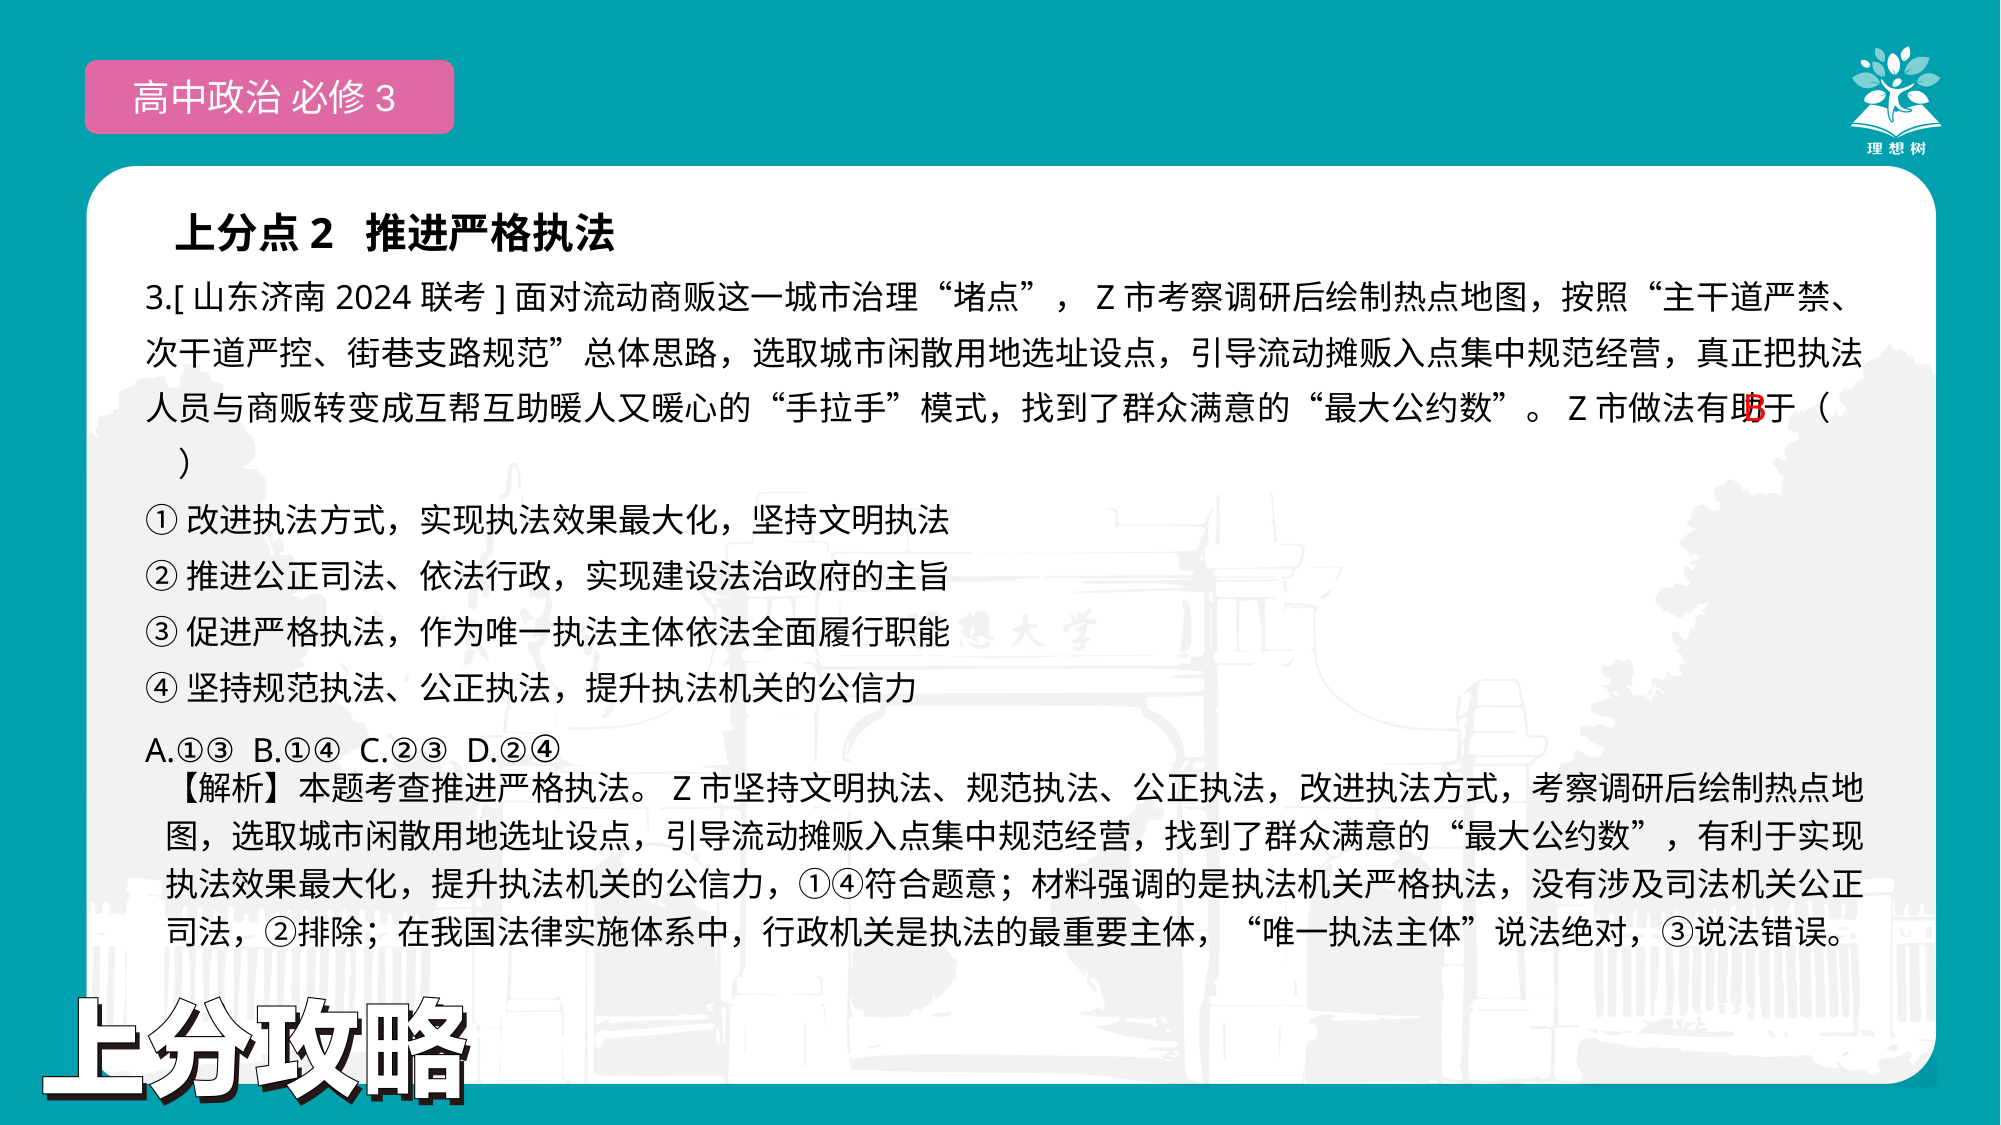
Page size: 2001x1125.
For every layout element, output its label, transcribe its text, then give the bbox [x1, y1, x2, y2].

picture [0, 0, 2001, 1125]
text_box 3.[山东济南2024联考]面对流动商贩这一城市治理“堵点”，Z市考察调研后绘制热点地图，按照“主干道严禁、次干道严控、街巷支路规范”总体思路，选取城市闲散用地选址设点，引导流动摊贩入点集中规范经营，真正把执法人员与商贩转变成互帮互助暖人又暖心的“手拉手”模式，找到了群众满意的“最大公约数”。Z市做法有助于（ ） ①改进执法方式，实现执法效果最大化，坚持文明执法 ②推进公正司法、依法行政，实现建设法治政府的主旨 ③促进严格执法，作为唯一执法主体依法全面履行职能 ④坚持规范执法、公正执法，提升执法机关的公信力 A.①③ B.①④ C.②③ D.②④ [130, 252, 1880, 778]
text_box B [1718, 354, 1835, 437]
text_box 上分点2 推进严格执法 [159, 199, 1206, 264]
text_box 【解析】本题考查推进严格执法。Z市坚持文明执法、规范执法、公正执法，改进执法方式，考察调研后绘制热点地图，选取城市闲散用地选址设点，引导流动摊贩入点集中规范经营，找到了群众满意的“最大公约数”，有利于实现执法效果最大化，提升执法机关的公信力，①④符合题意；材料强调的是执法机关严格执法，没有涉及司法机关公正司法，②排除；在我国法律实施体系中，行政机关是执法的最重要主体，“唯一执法主体”说法绝对，③说法错误。 [150, 751, 1880, 959]
text_box 高中政治 必修3 [83, 58, 456, 135]
